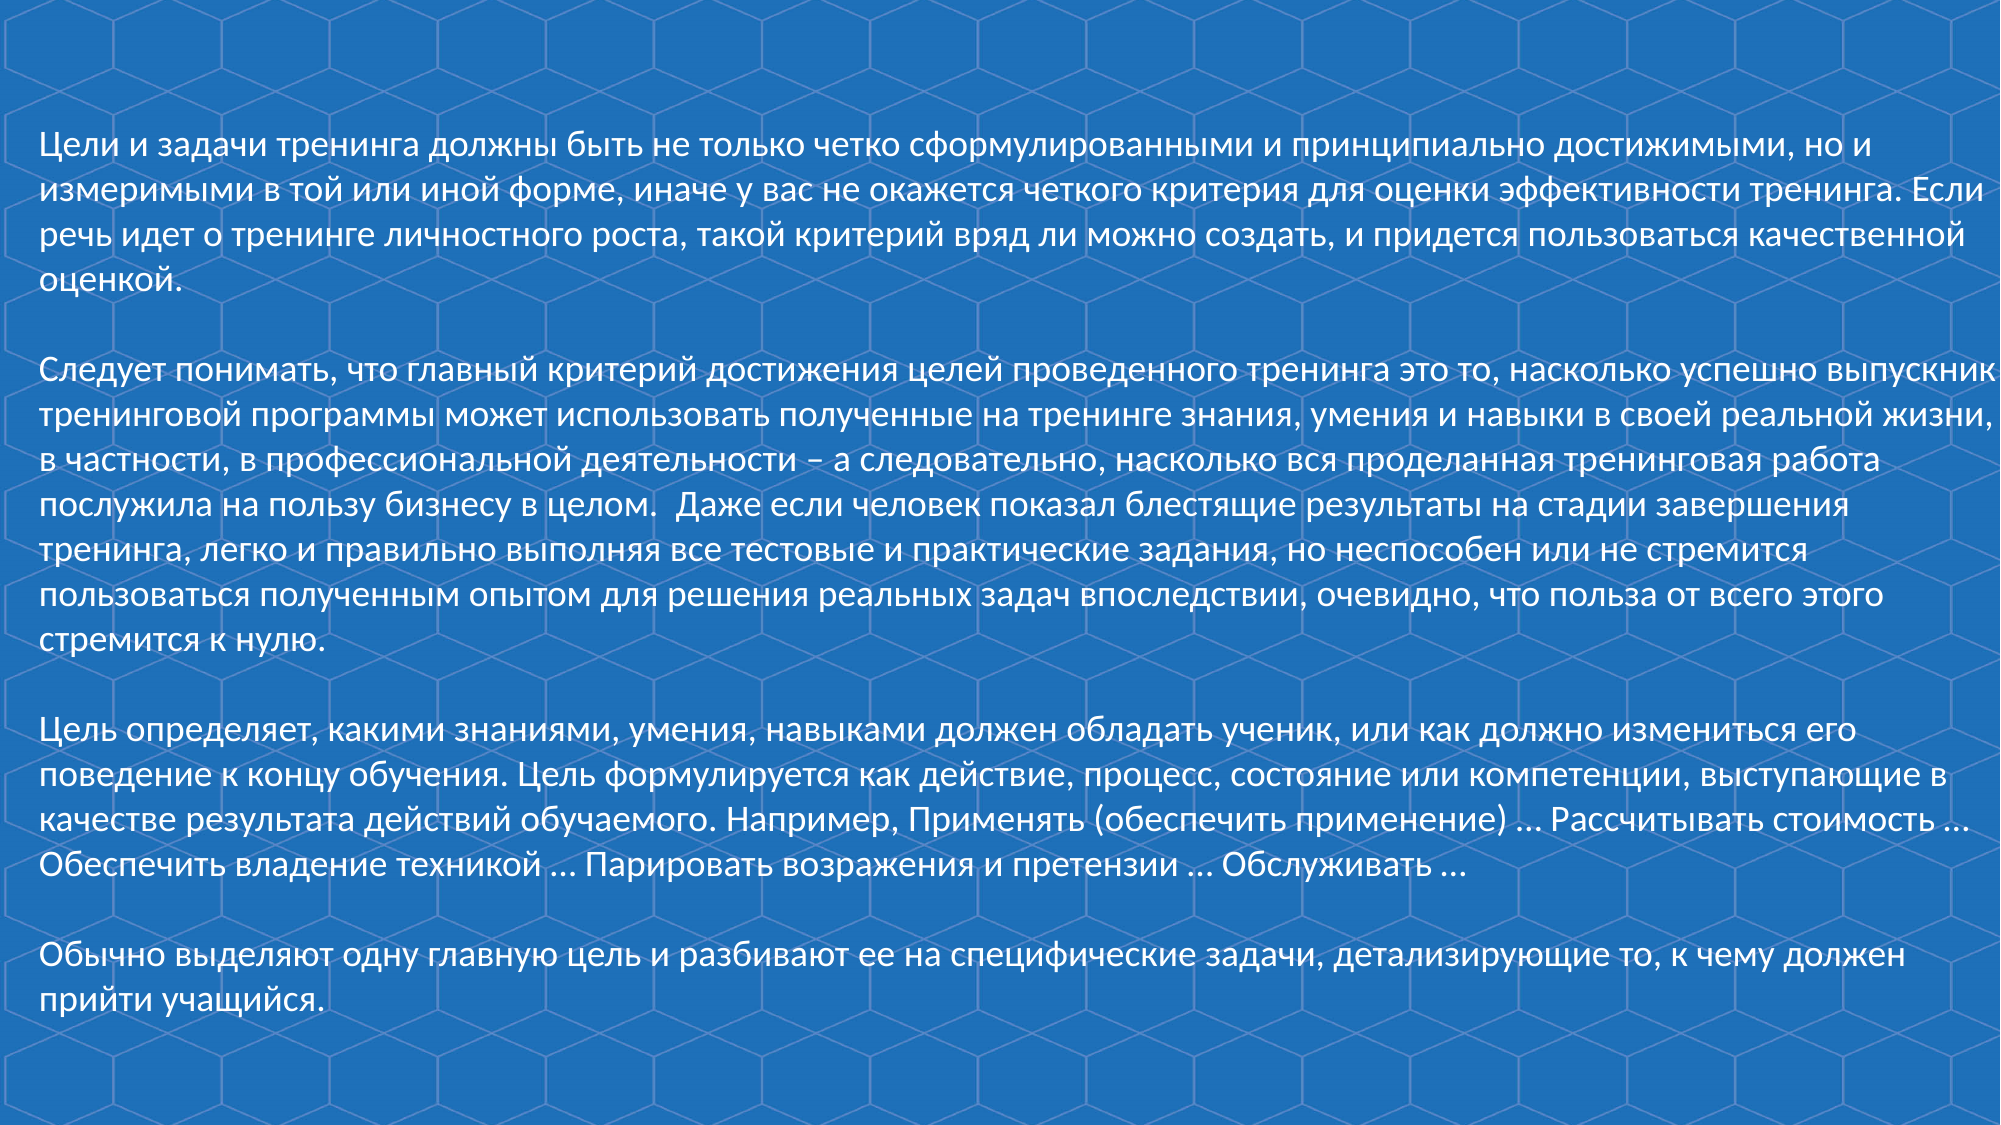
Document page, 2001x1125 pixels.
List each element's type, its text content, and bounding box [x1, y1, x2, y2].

text_box Цели и задачи тренинга должны быть не только четко сформулированными и принципиально достижимыми, но и измеримыми в той или иной форме, иначе у вас не окажется четкого критерия для оценки эффективности тренинга. Если речь идет о тренинге личностного роста, такой критерий вряд ли можно создать, и придется пользоваться качественной оценкой. Следует понимать, что главный критерий достижения целей проведенного тренинга это то, насколько успешно выпускник тренинговой программы может использовать полученные на тренинге знания, умения и навыки в своей реальной жизни, в частности, в профессиональной деятельности – а следовательно, насколько вся проделанная тренинговая работа послужила на пользу бизнесу в целом. Даже если человек показал блестящие результаты на стадии завершения тренинга, легко и правильно выполняя все тестовые и практические задания, но неспособен или не стремится пользоваться полученным опытом для решения реальных задач впоследствии, очевидно, что польза от всего этого стремится к нулю. Цель определяет, какими знаниями, умения, навыками должен обладать ученик, или как должно измениться его поведение к концу обучения. Цель формулируется как действие, процесс, состояние или компетенции, выступающие в качестве результата действий обучаемого. Например, Применять (обеспечить применение) … Рассчитывать стоимость … Обеспечить владение техникой … Парировать возражения и претензии … Обслуживать … Обычно выделяют одну главную цель и разбивают ее на специфические задачи, детализирующие то, к чему должен прийти учащийся. [24, 111, 2000, 1026]
picture [0, 0, 2000, 1125]
